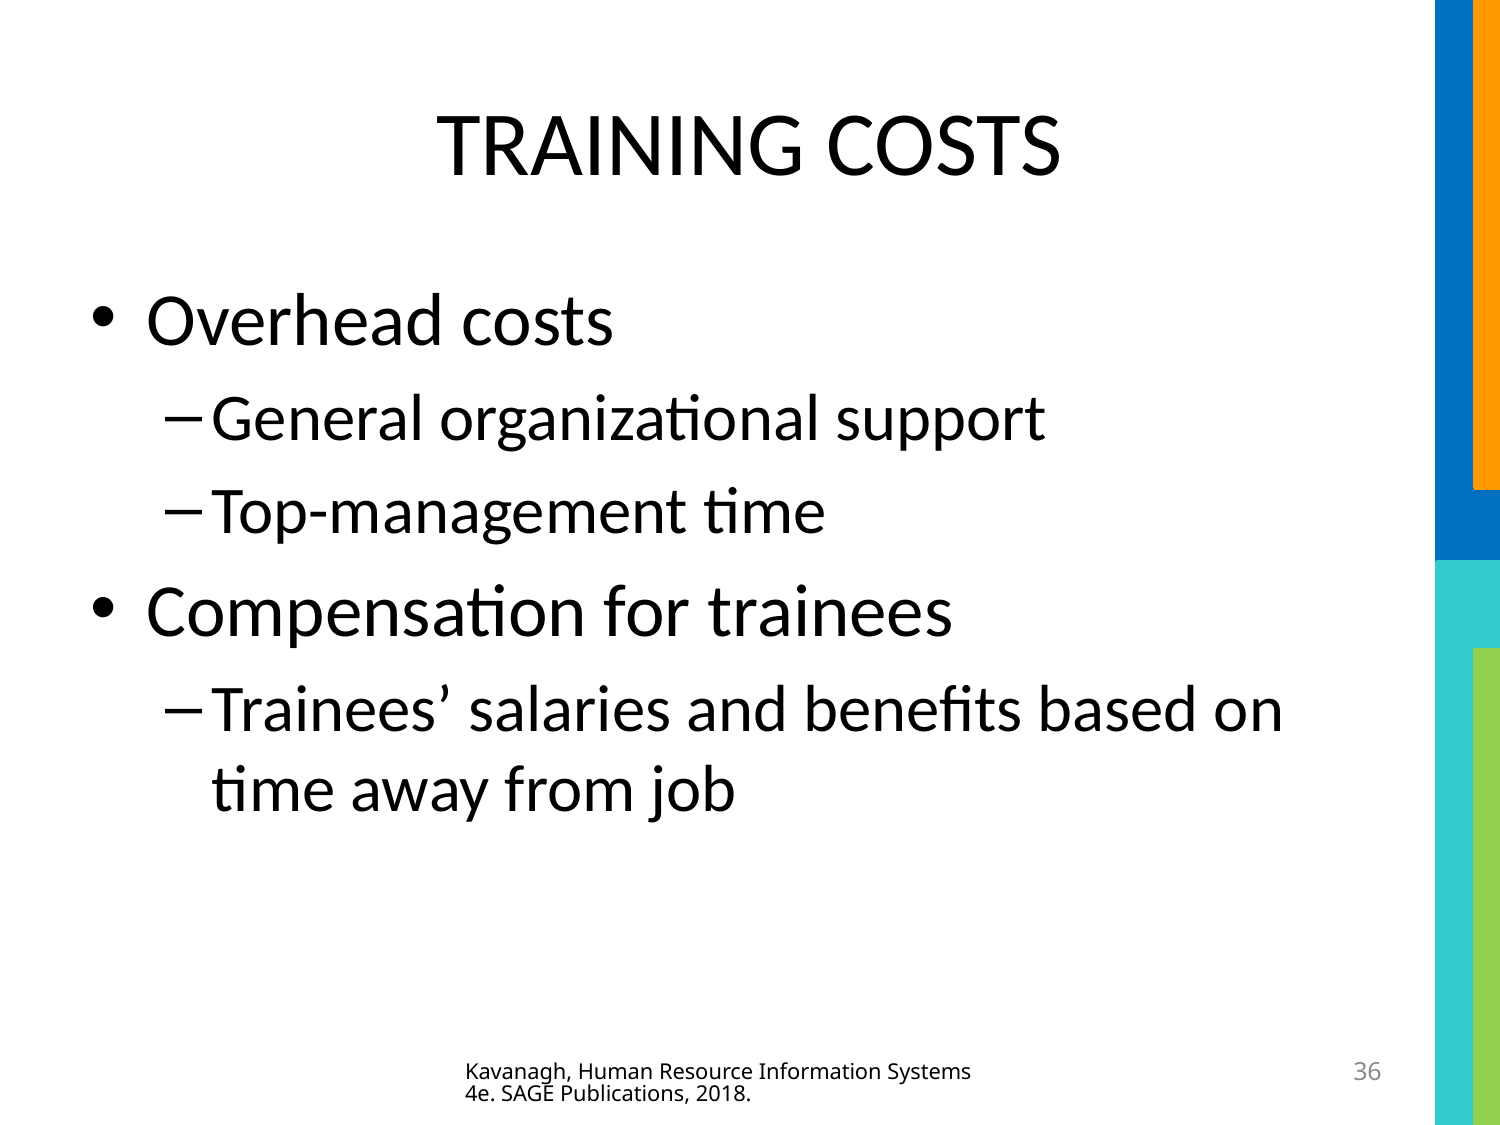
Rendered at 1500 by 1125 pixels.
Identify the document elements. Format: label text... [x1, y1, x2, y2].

slide_number 36 [1059, 1042, 1397, 1103]
list Overhead costs General organizational support Top-management time Compensation for trainees Trainees’ salaries and benefits based on time away from job [75, 262, 1425, 1005]
title TRAINING COSTS [75, 45, 1425, 233]
footer Kavanagh, Human Resource Information Systems 4e. SAGE Publications, 2018. [450, 1042, 1004, 1103]
